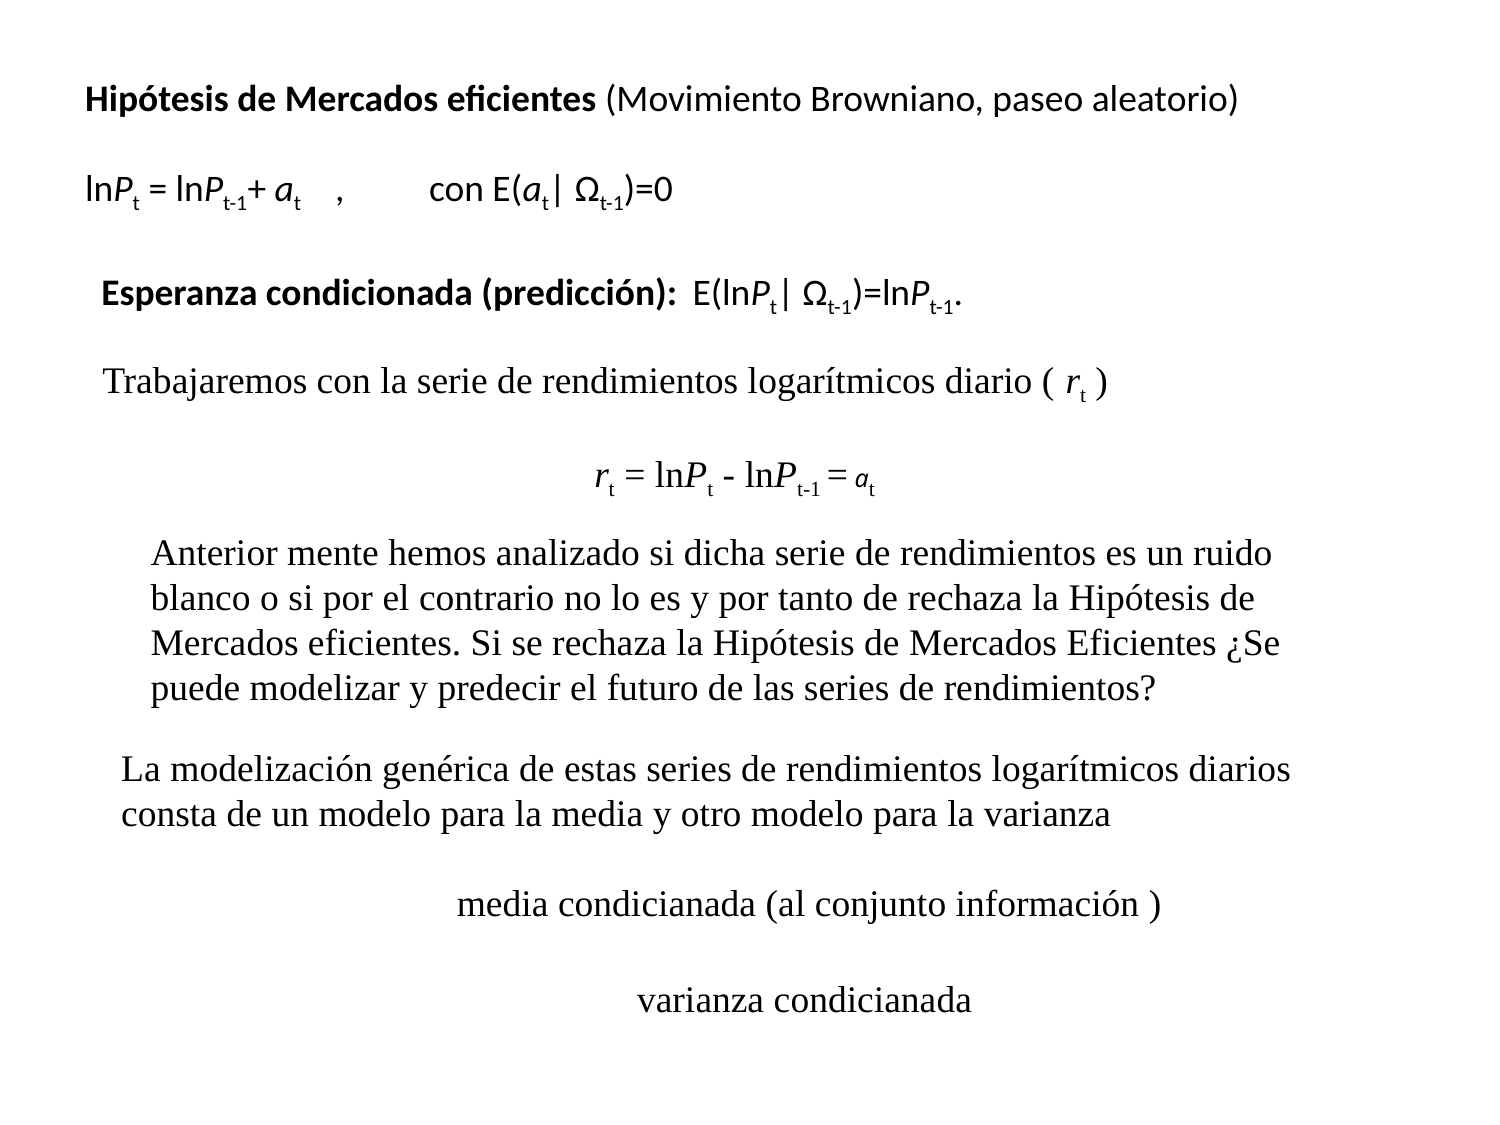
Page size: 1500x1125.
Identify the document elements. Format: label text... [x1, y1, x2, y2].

text_box rt = lnPt - lnPt-1 = at [579, 442, 890, 509]
text_box E(lnPt| Ωt-1)=lnPt-1. [669, 260, 979, 327]
text_box Hipótesis de Mercados eficientes (Movimiento Browniano, paseo aleatorio) lnPt = lnPt-1+ at , con E(at| Ωt-1)=0 [70, 66, 1255, 268]
text_box Trabajaremos con la serie de rendimientos logarítmicos diario ( rt ) [87, 348, 1124, 415]
text_box Anterior mente hemos analizado si dicha serie de rendimientos es un ruido blanco o si por el contrario no lo es y por tanto de rechaza la Hipótesis de Mercados eficientes. Si se rechaza la Hipótesis de Mercados Eficientes ¿Se puede modelizar y predecir el futuro de las series de rendimientos? [135, 521, 1392, 716]
text_box Esperanza condicionada (predicción): [86, 260, 702, 321]
